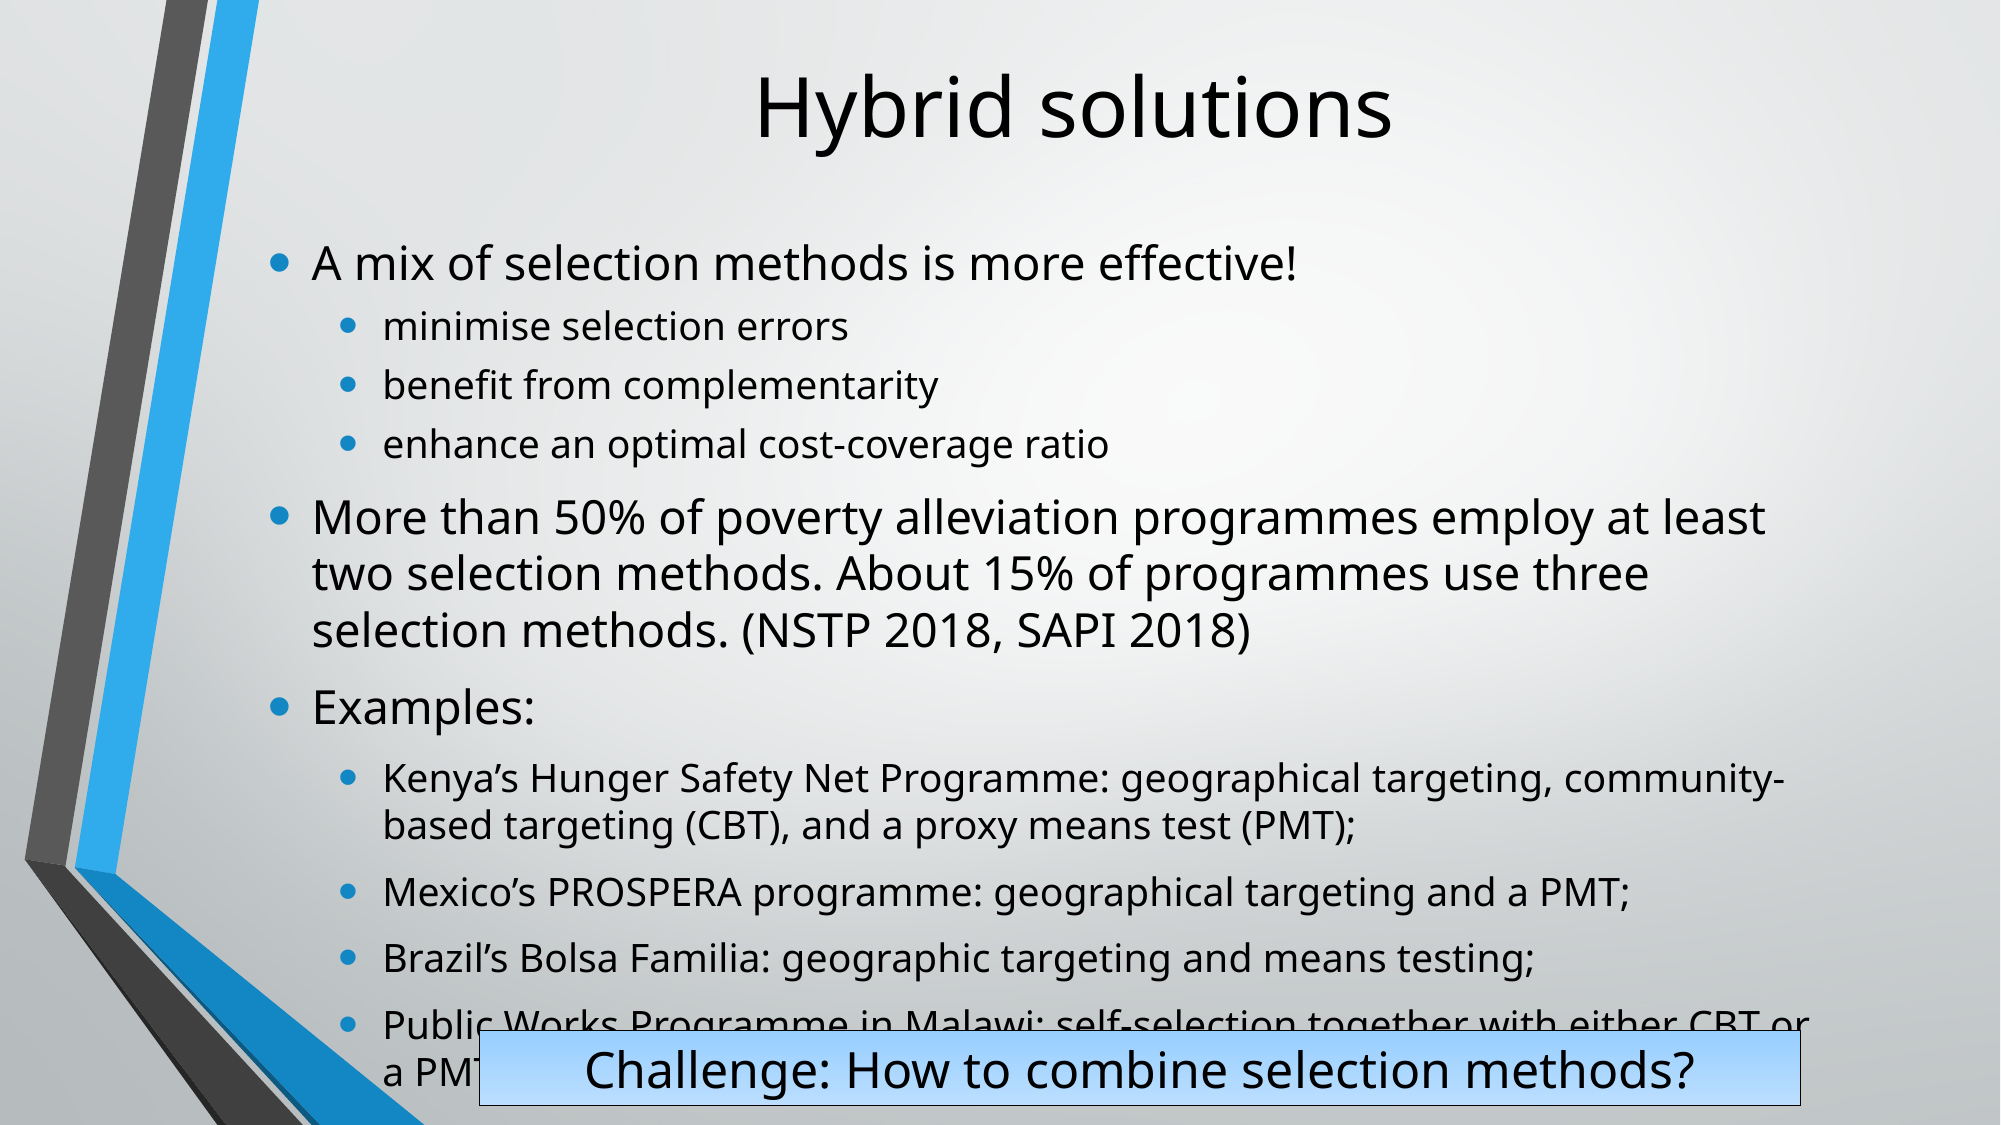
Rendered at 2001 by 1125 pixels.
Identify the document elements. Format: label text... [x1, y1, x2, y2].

list A mix of selection methods is more effective! minimise selection errors benefit from complementarity enhance an optimal cost-coverage ratio More than 50% of poverty alleviation programmes employ at least two selection methods. About 15% of programmes use three selection methods. (NSTP 2018, SAPI 2018) Examples: Kenya’s Hunger Safety Net Programme: geographical targeting, community-based targeting (CBT), and a proxy means test (PMT); Mexico’s PROSPERA programme: geographical targeting and a PMT; Brazil’s Bolsa Familia: geographic targeting and means testing; Public Works Programme in Malawi: self-selection together with either CBT or a PMT. [252, 226, 1850, 1107]
title Hybrid solutions [252, 18, 1897, 190]
text_box Challenge: How to combine selection methods? [479, 1030, 1801, 1106]
